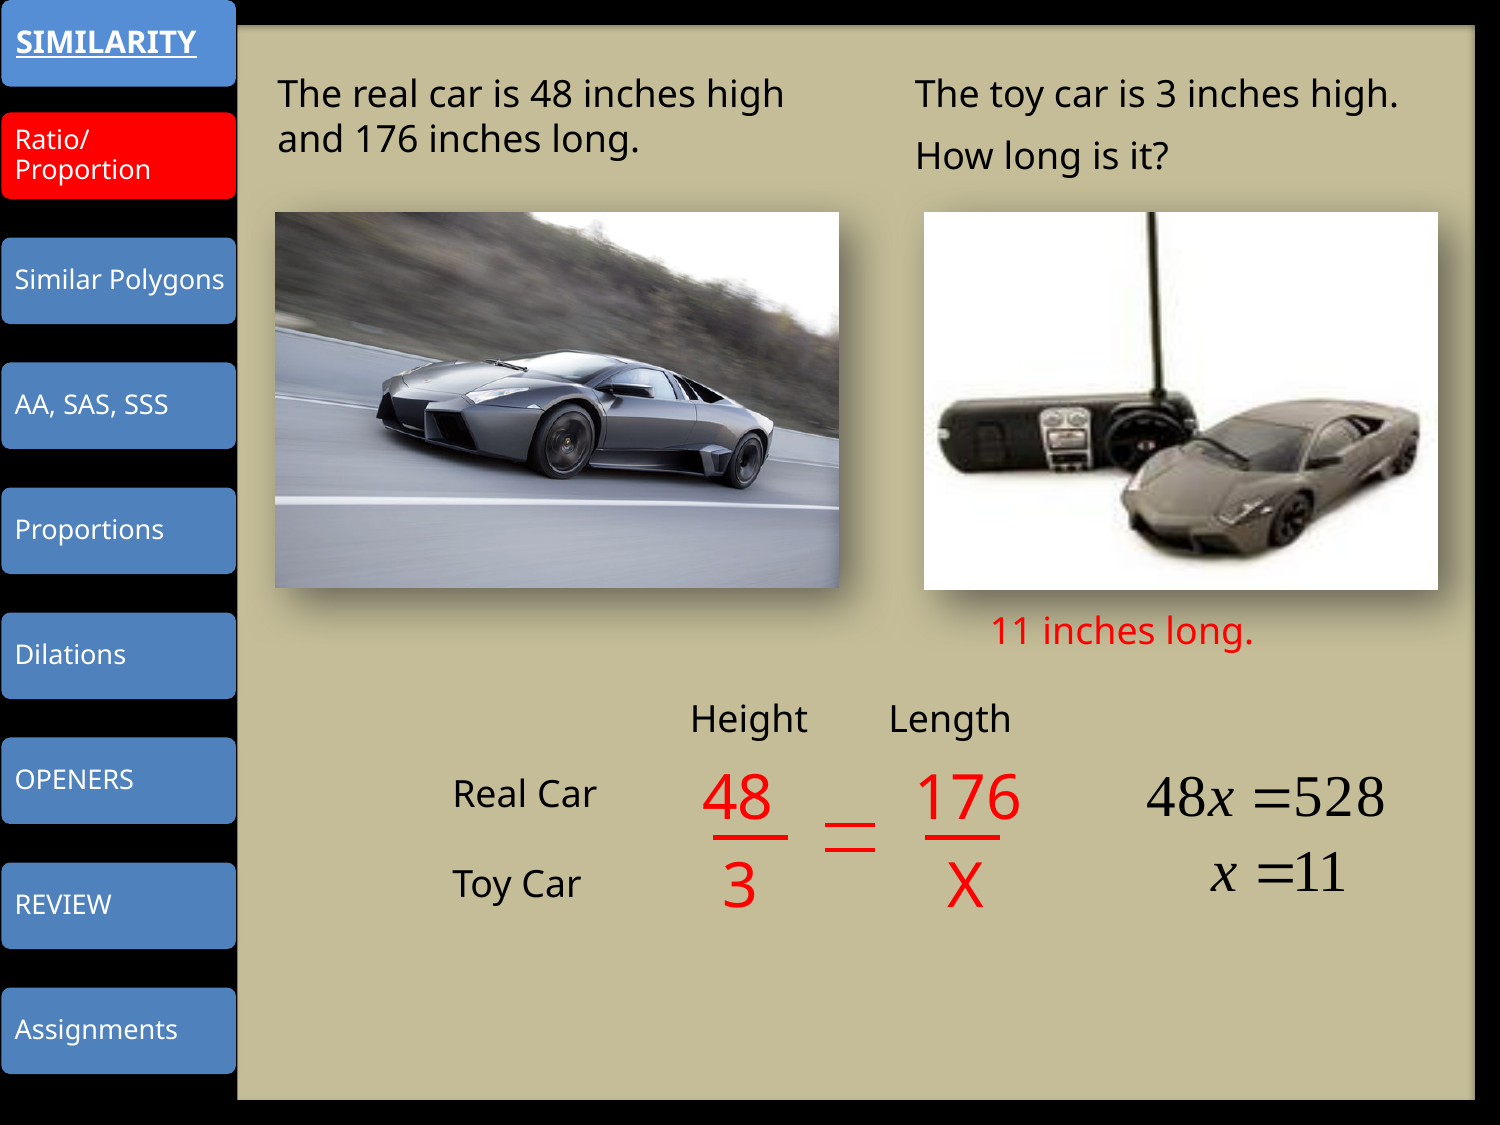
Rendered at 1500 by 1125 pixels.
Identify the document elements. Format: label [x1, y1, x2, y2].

picture [924, 212, 1438, 590]
text_box [238, 0, 1500, 1125]
picture [274, 212, 839, 588]
text_box [0, 0, 238, 1125]
text_box [1199, 837, 1358, 907]
text_box [1137, 762, 1390, 832]
